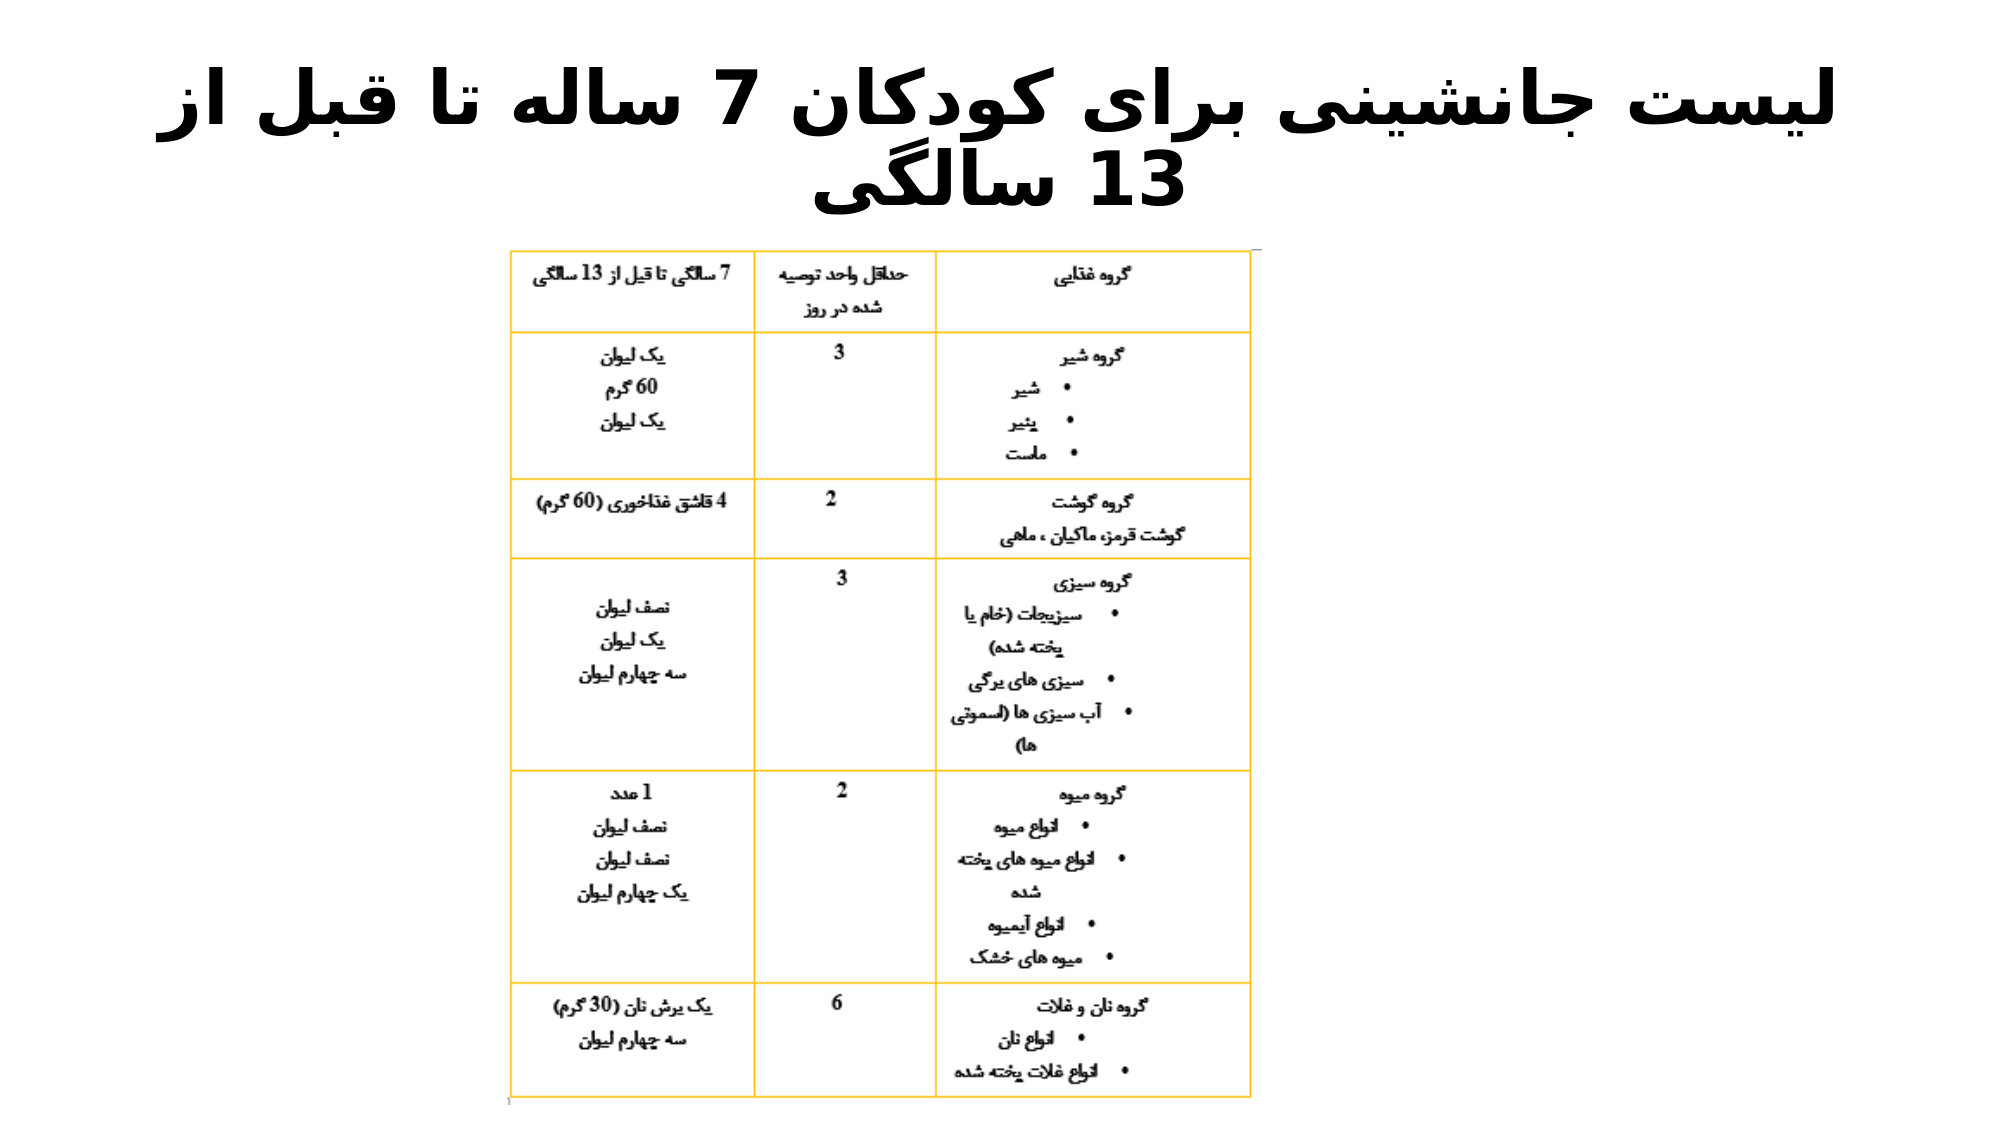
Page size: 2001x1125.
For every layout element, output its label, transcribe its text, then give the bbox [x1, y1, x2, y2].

title لیست جانشینی برای کودکان 7 ساله تا قبل از 13 سالگی [137, 31, 1863, 250]
picture [507, 249, 1262, 1105]
